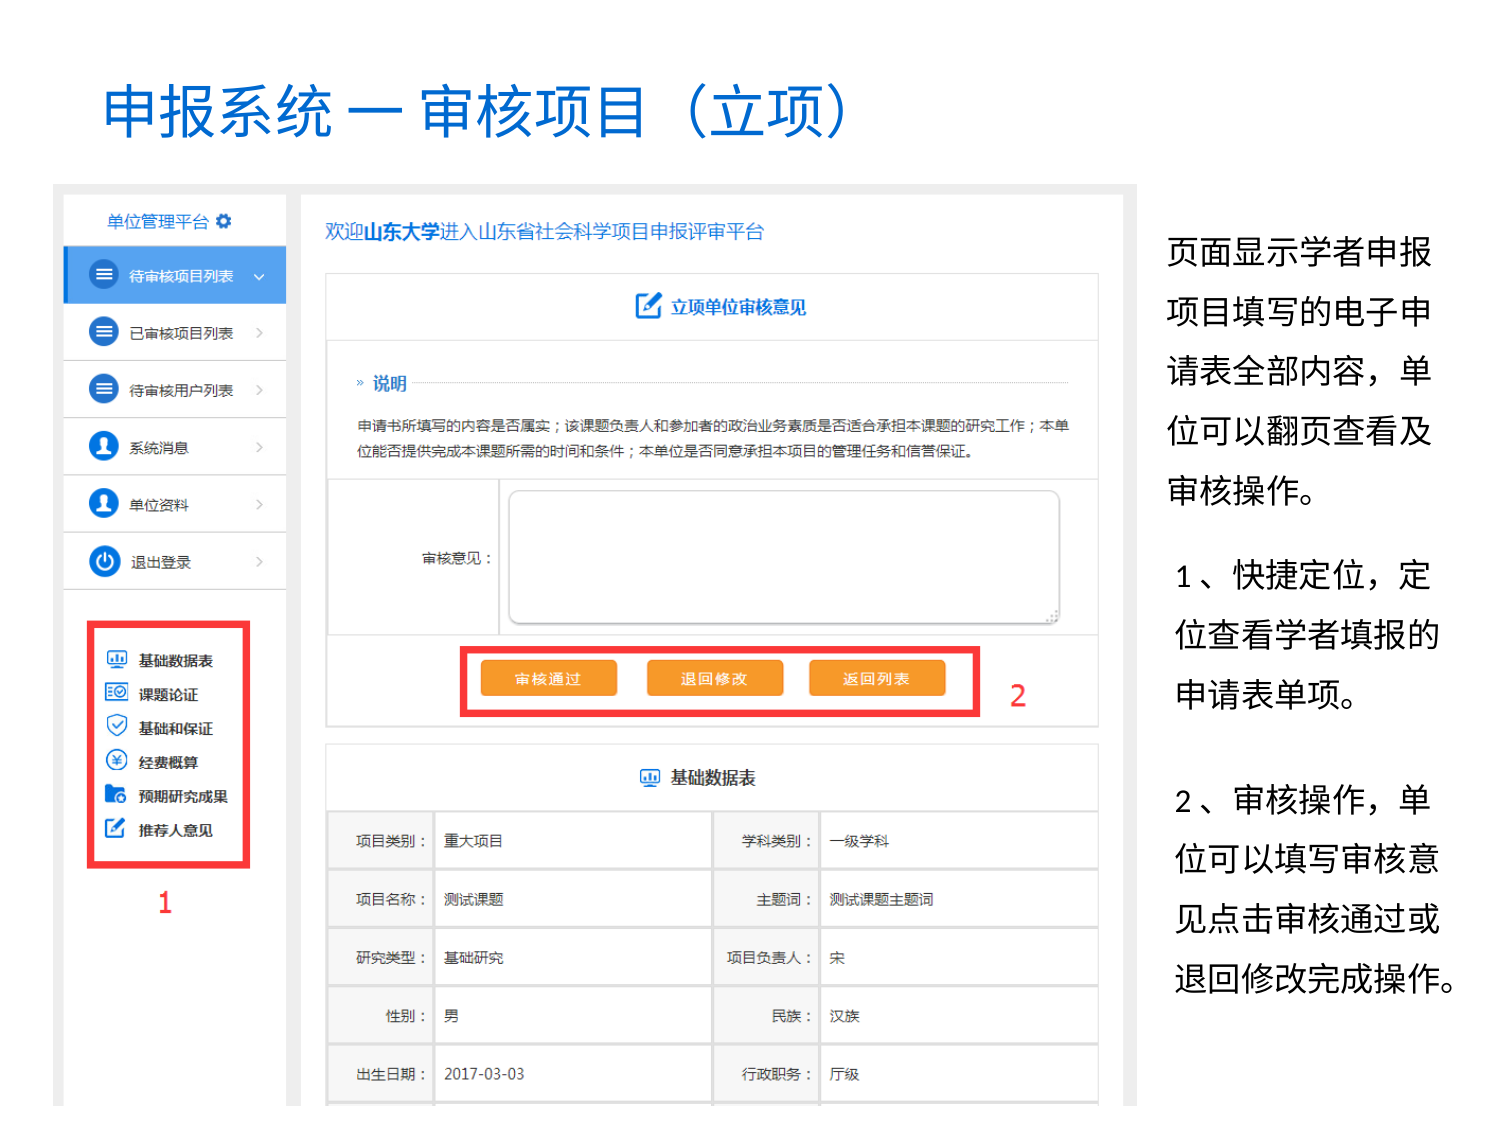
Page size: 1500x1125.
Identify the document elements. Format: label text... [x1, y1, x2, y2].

text_box 1、快捷定位，定位查看学者填报的申请表单项。 [1159, 527, 1459, 722]
text_box 申报系统 一 审核项目（立项） [85, 67, 899, 153]
text_box 2、审核操作，单位可以填写审核意见点击审核通过或退回修改完成操作。 [1159, 751, 1459, 1006]
picture [52, 184, 1137, 1107]
text_box 页面显示学者申报项目填写的电子申请表全部内容，单位可以翻页查看及审核操作。 [1151, 203, 1451, 518]
